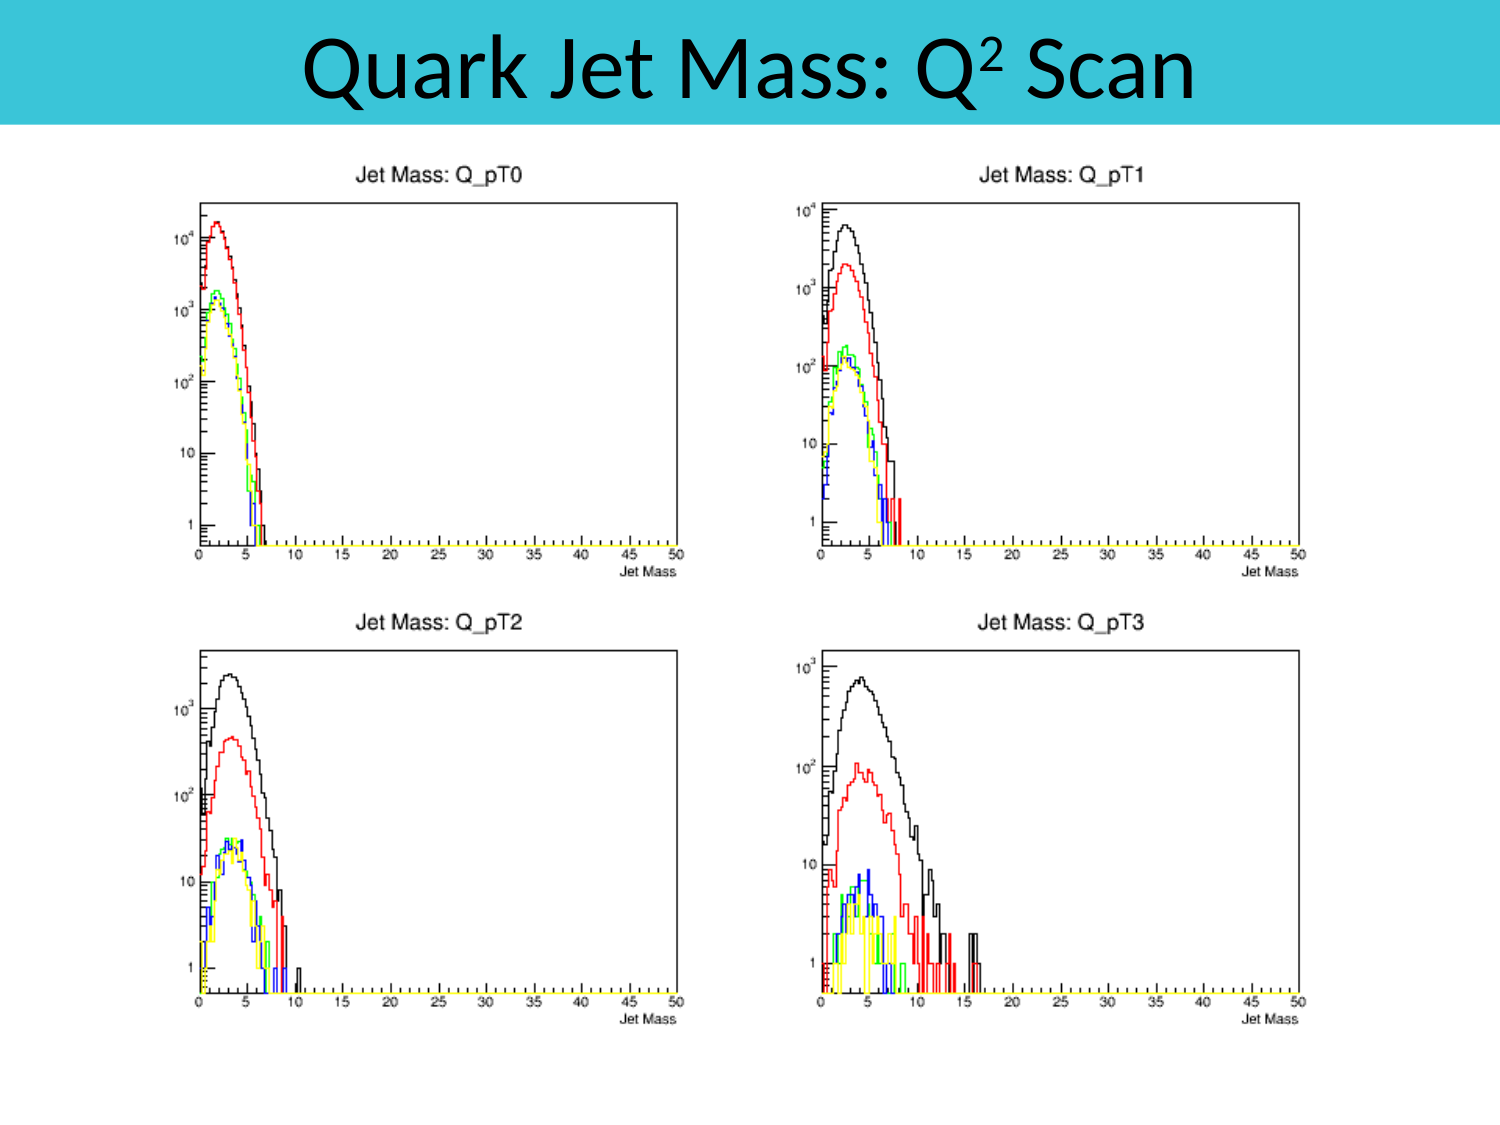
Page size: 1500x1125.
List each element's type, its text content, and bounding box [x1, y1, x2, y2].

text_box Quark Jet Mass: Q2 Scan [0, 0, 1500, 125]
picture [128, 151, 1372, 1046]
